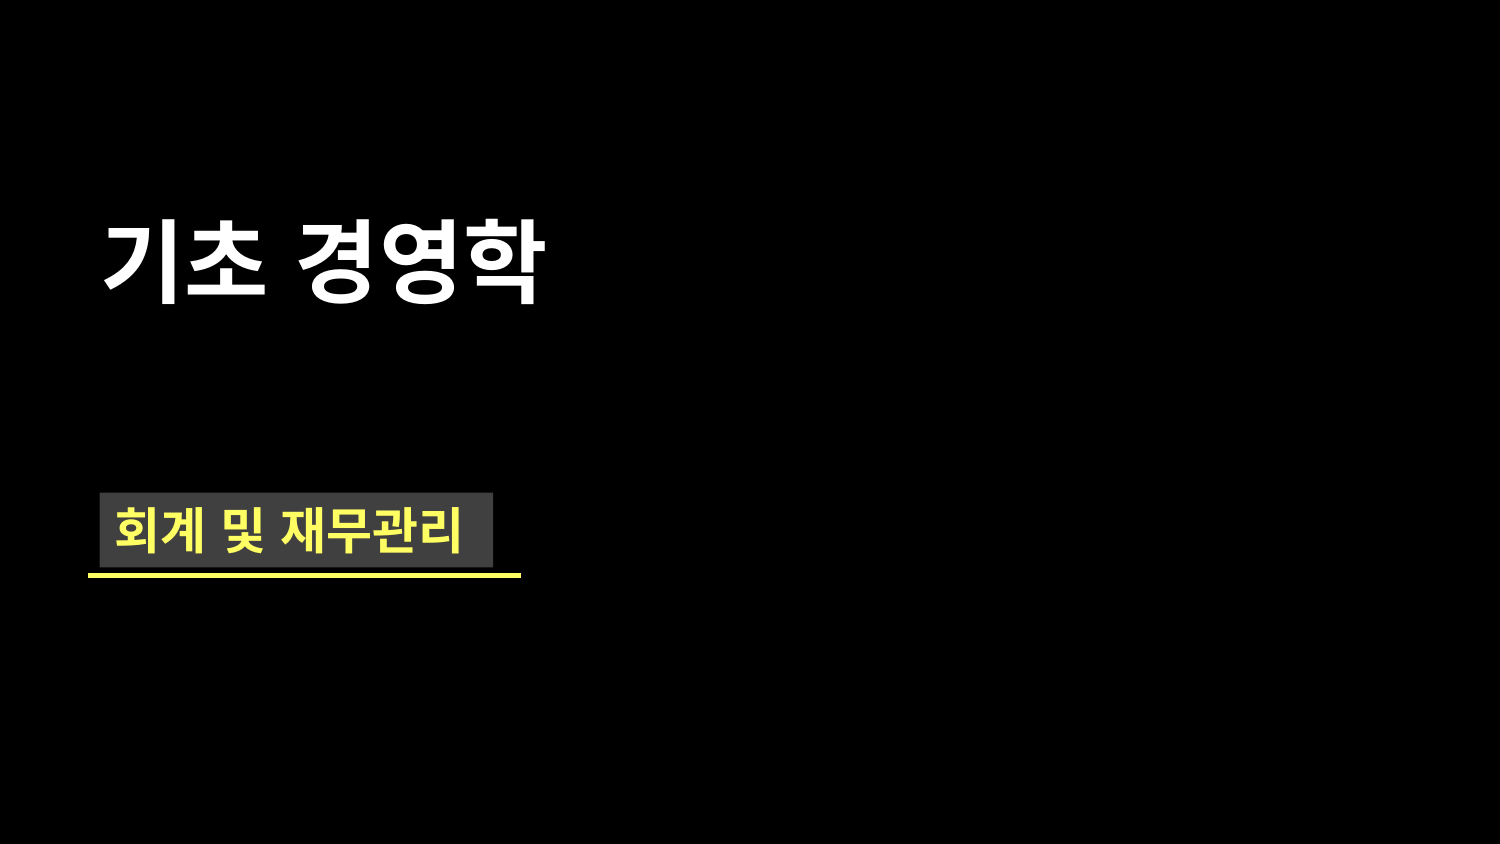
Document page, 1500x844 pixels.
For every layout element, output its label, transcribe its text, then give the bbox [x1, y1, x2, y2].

text_box 기초 경영학 [85, 197, 1019, 323]
text_box 회계 및 재무관리 [99, 492, 494, 568]
